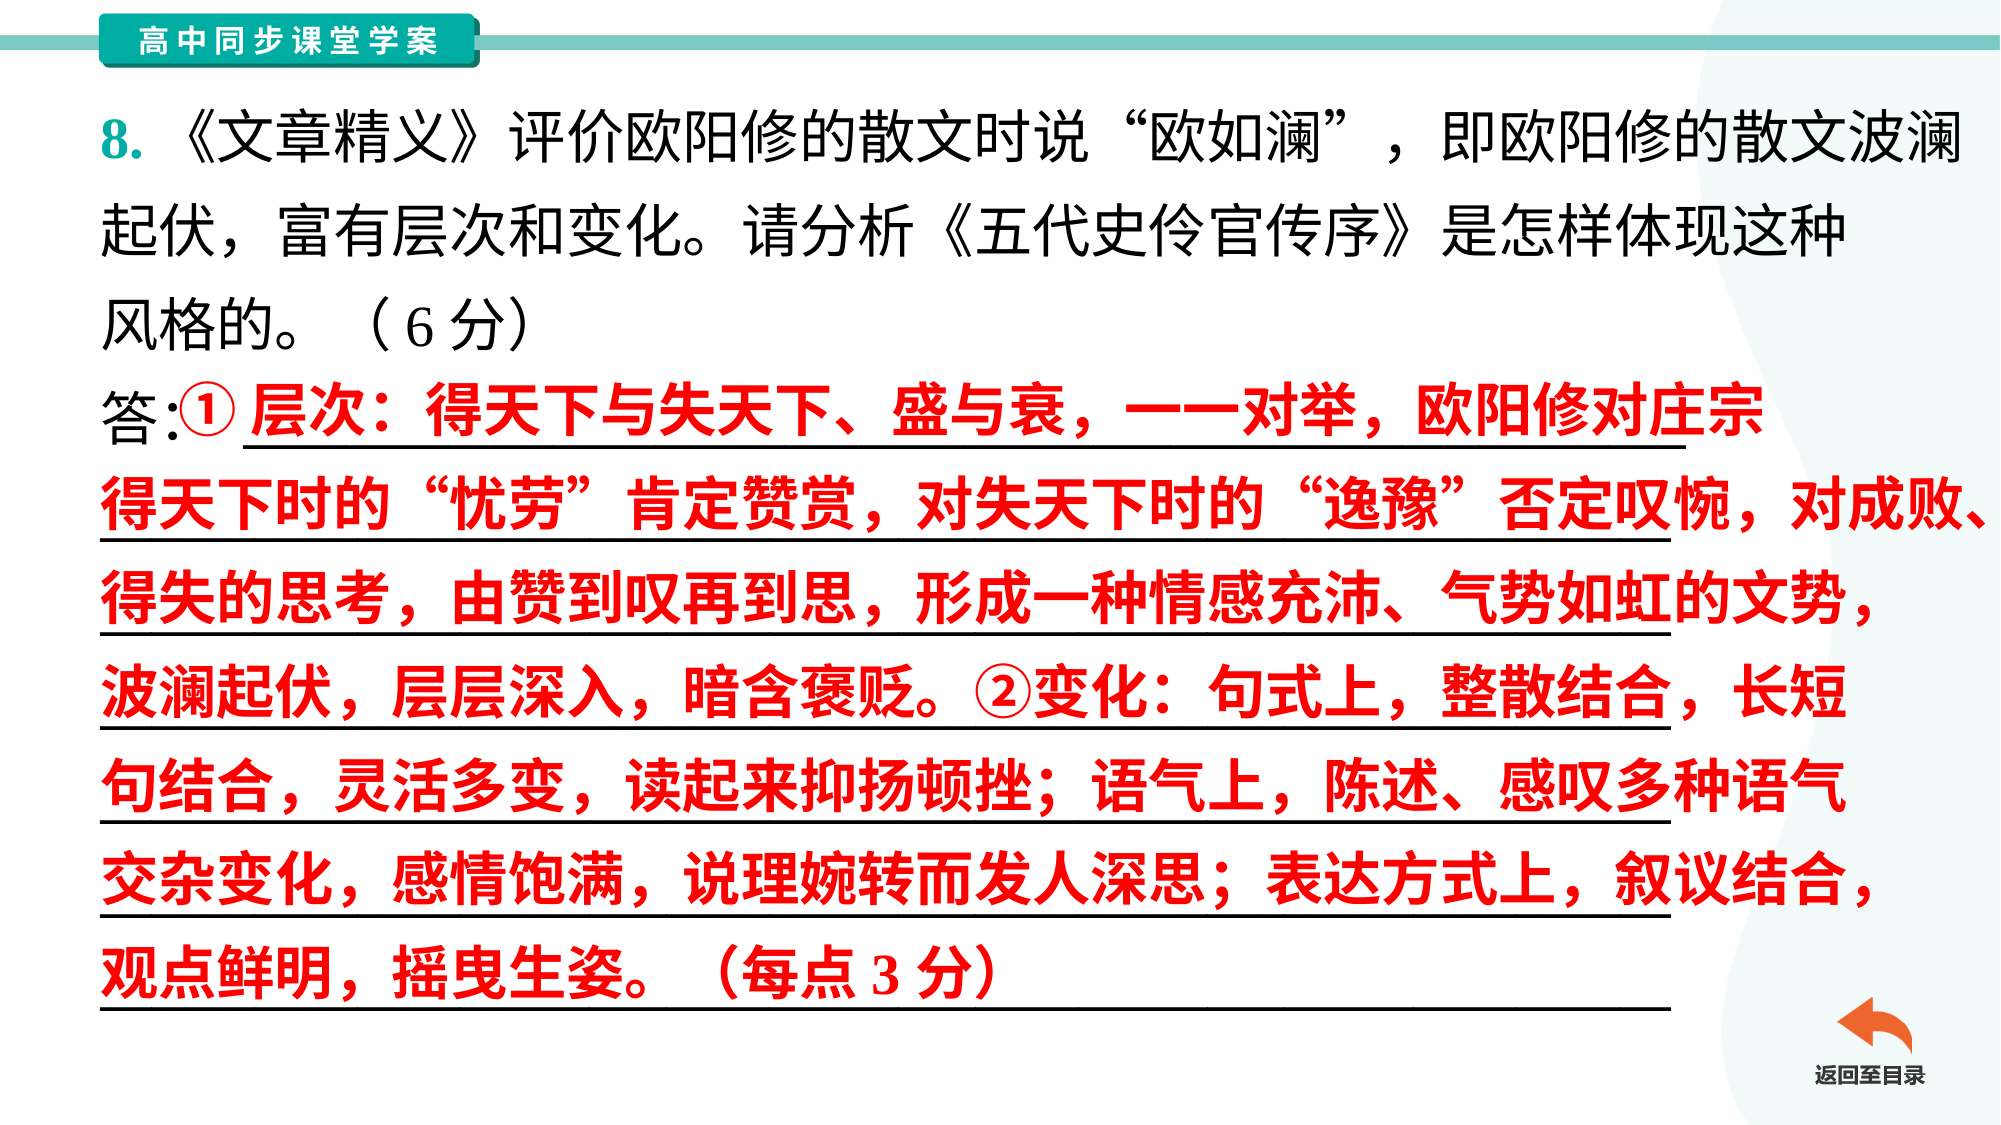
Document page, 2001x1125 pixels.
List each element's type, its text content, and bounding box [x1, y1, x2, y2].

text_box 8.《文章精义》评价欧阳修的散文时说“欧如澜”，即欧阳修的散文波澜 起伏，富有层次和变化。请分析《五代史伶官传序》是怎样体现这种 风格的。（6分） 答： ________________________________________________________ _____________________________________________________________ _____________________________________________________________ _____________________________________________________________ _____________________________________________________________ _____________________________________________________________ _____________________________________________________________ [100, 76, 1899, 349]
text_box ①层次：得天下与失天下、盛与衰，一一对举，欧阳修对庄宗 得天下时的“忧劳”肯定赞赏，对失天下时的“逸豫”否定叹惋，对成败、 得失的思考，由赞到叹再到思，形成一种情感充沛、气势如虹的文势， 波澜起伏，层层深入，暗含褒贬。②变化：句式上，整散结合，长短 句结合，灵活多变，读起来抑扬顿挫；语气上，陈述、感叹多种语气 交杂变化，感情饱满，说理婉转而发人深思；表达方式上，叙议结合， 观点鲜明，摇曳生姿。（每点3分） [100, 349, 1899, 1007]
text_box 8.《文章精义》评价欧阳修的散文时说“欧如澜”，即欧阳修的散文波澜 起伏，富有层次和变化。请分析《五代史伶官传序》是怎样体现这种 风格的。（6分） 答： ________________________________________________________ _____________________________________________________________ _____________________________________________________________ _____________________________________________________________ _____________________________________________________________ _____________________________________________________________ _____________________________________________________________ [100, 1007, 1899, 1015]
picture [0, 0, 2000, 1125]
